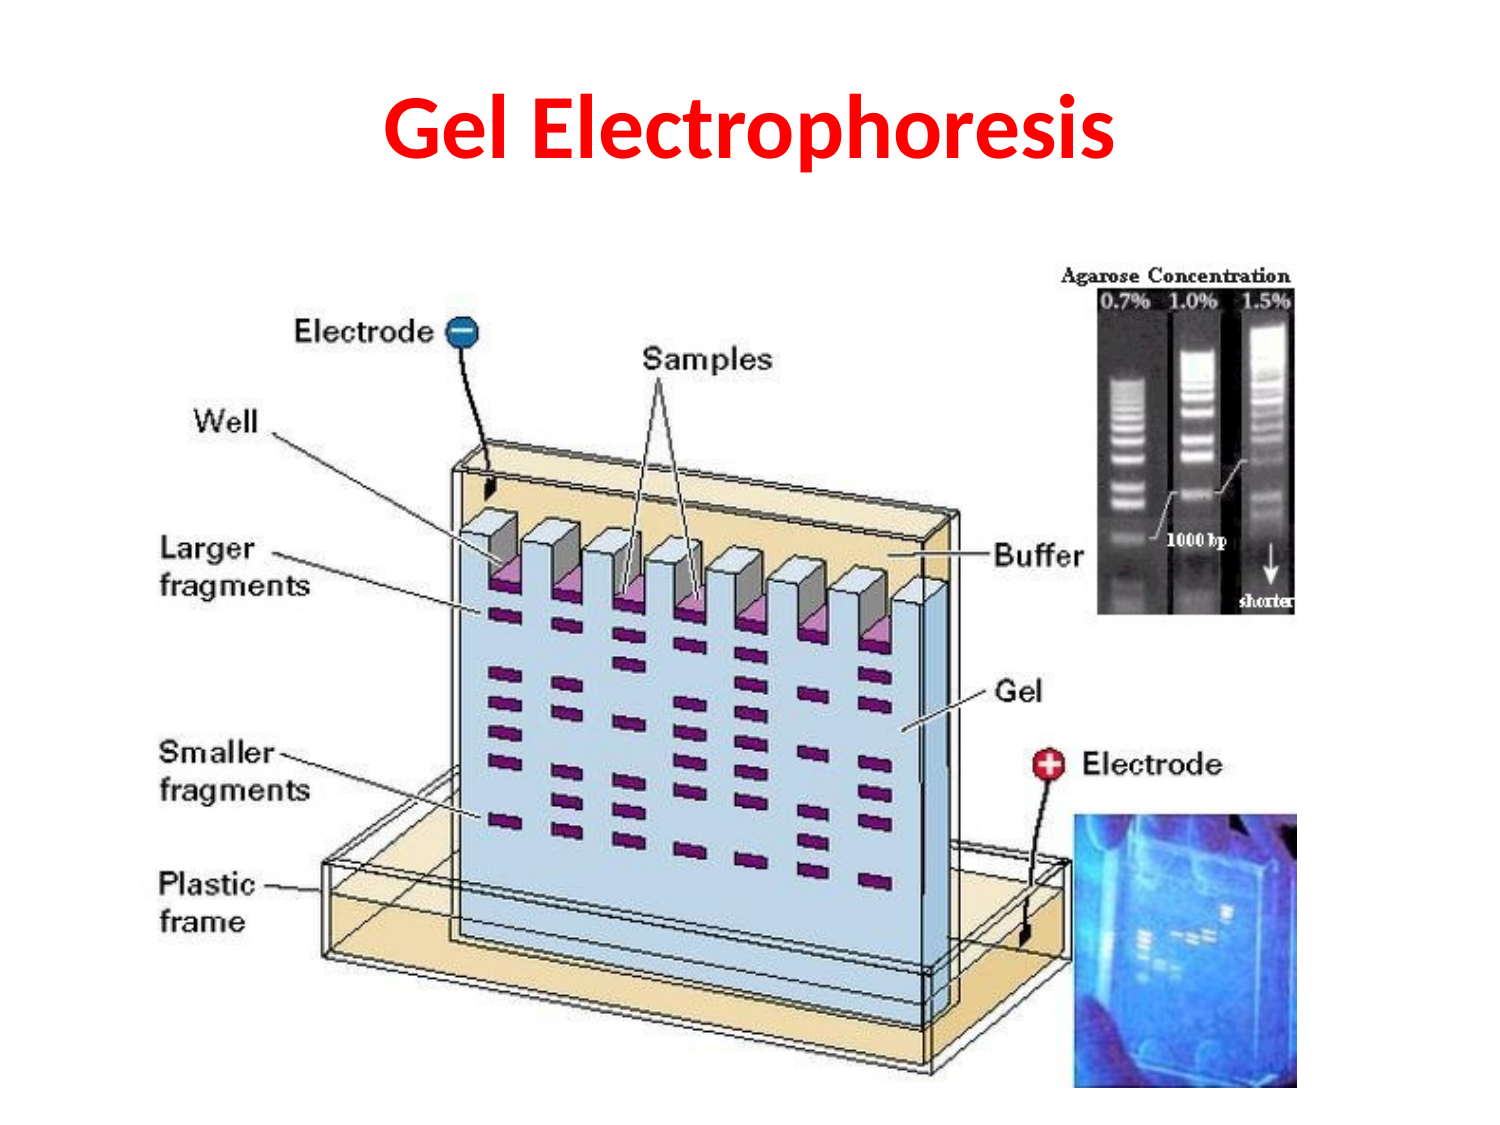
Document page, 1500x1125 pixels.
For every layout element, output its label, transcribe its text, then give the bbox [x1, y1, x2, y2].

title Gel Electrophoresis [75, 45, 1425, 200]
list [81, 262, 1297, 1088]
